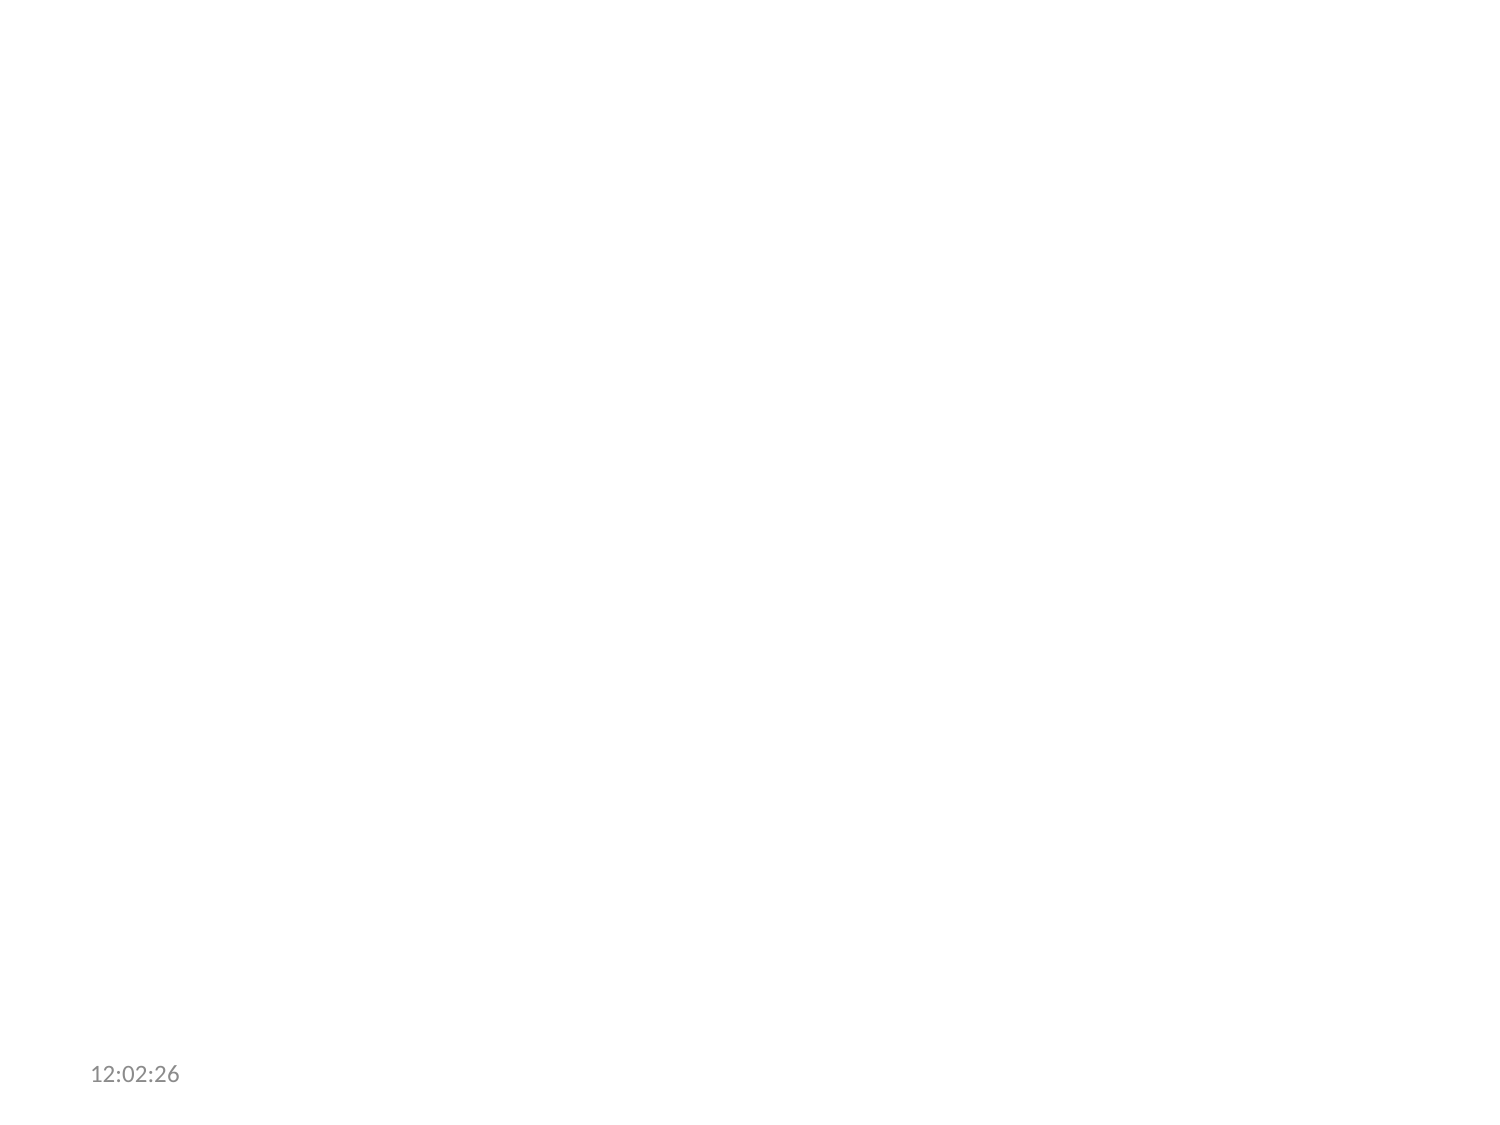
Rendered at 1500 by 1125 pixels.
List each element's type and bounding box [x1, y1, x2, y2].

slide_number [75, 1042, 425, 1103]
